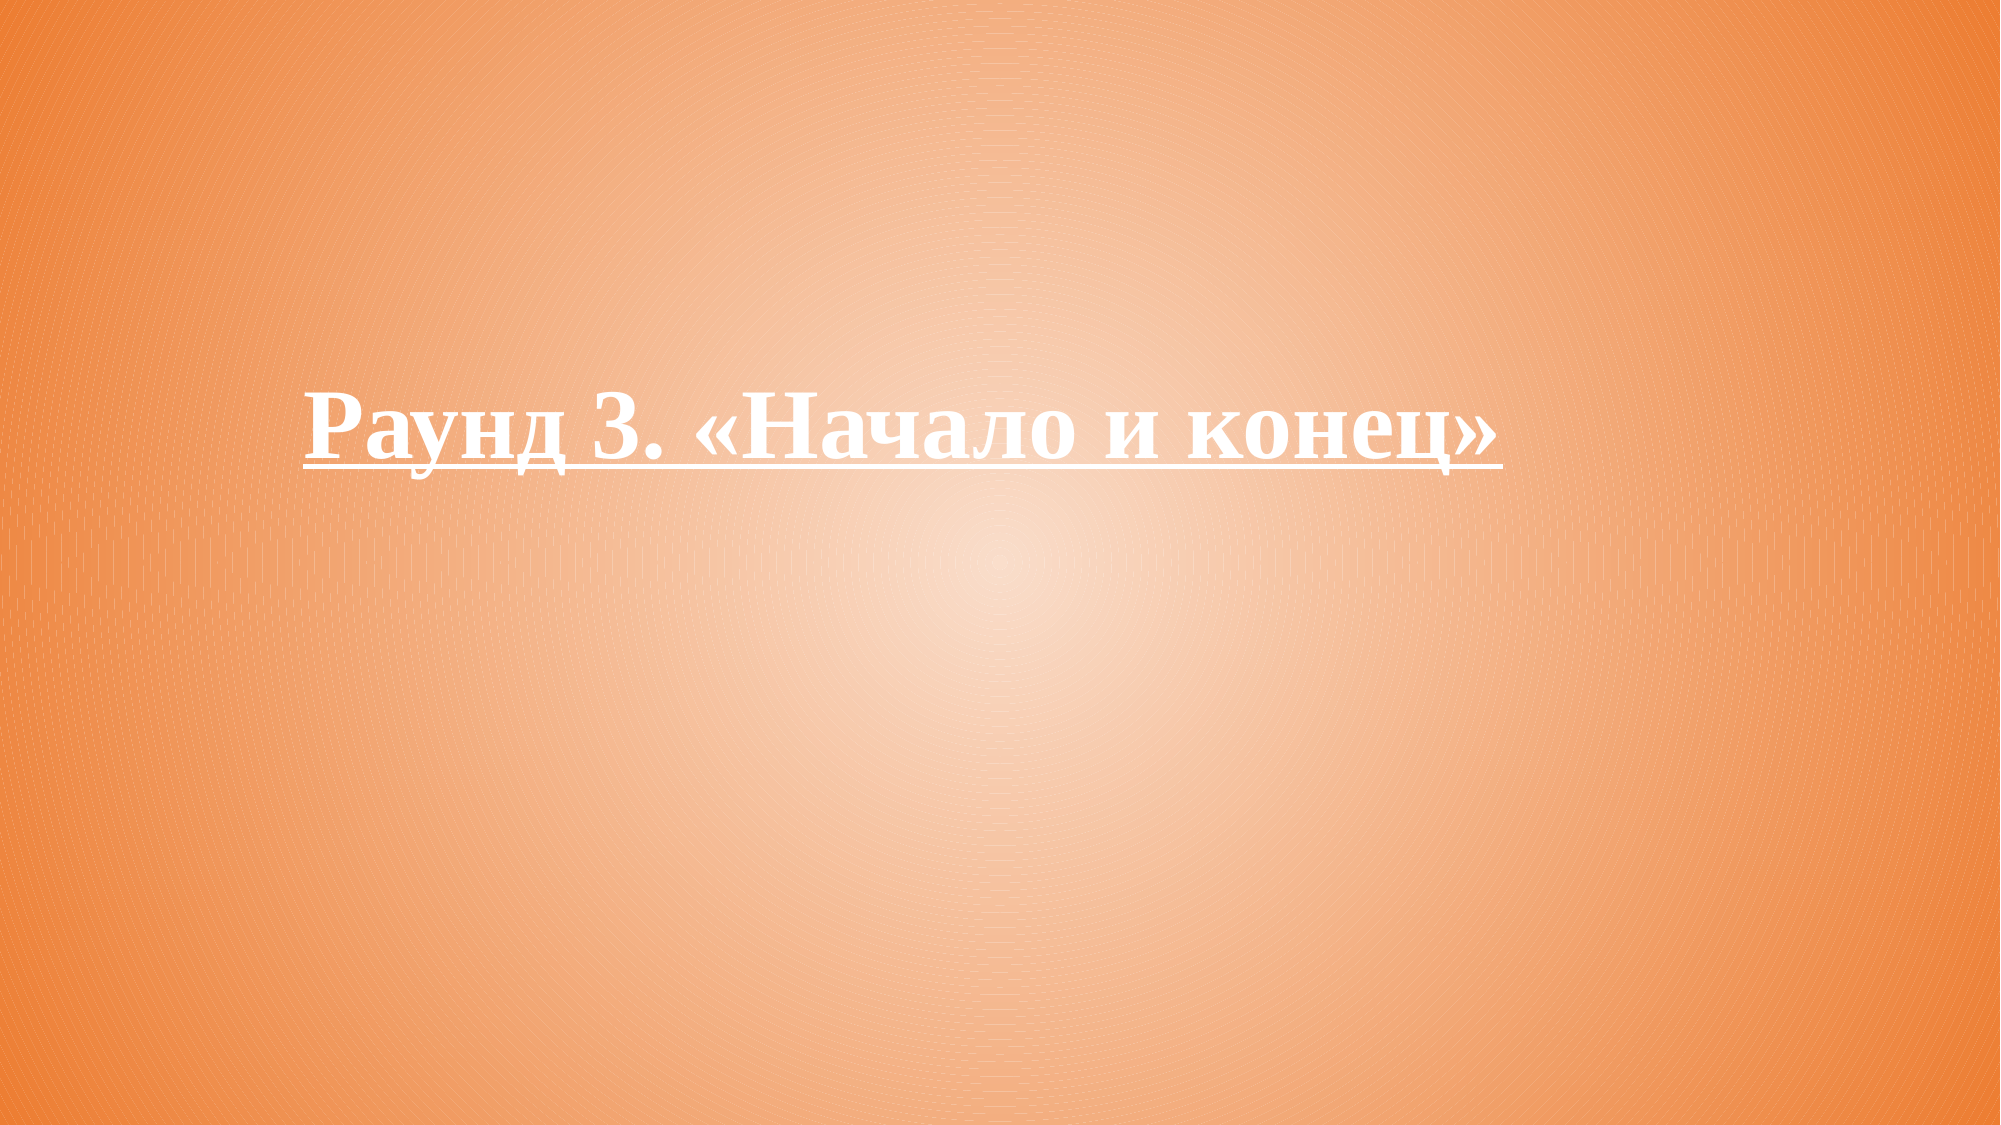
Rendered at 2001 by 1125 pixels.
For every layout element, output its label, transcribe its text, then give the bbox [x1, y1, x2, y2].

title Раунд 3. «Начало и конец» [288, 249, 1587, 711]
